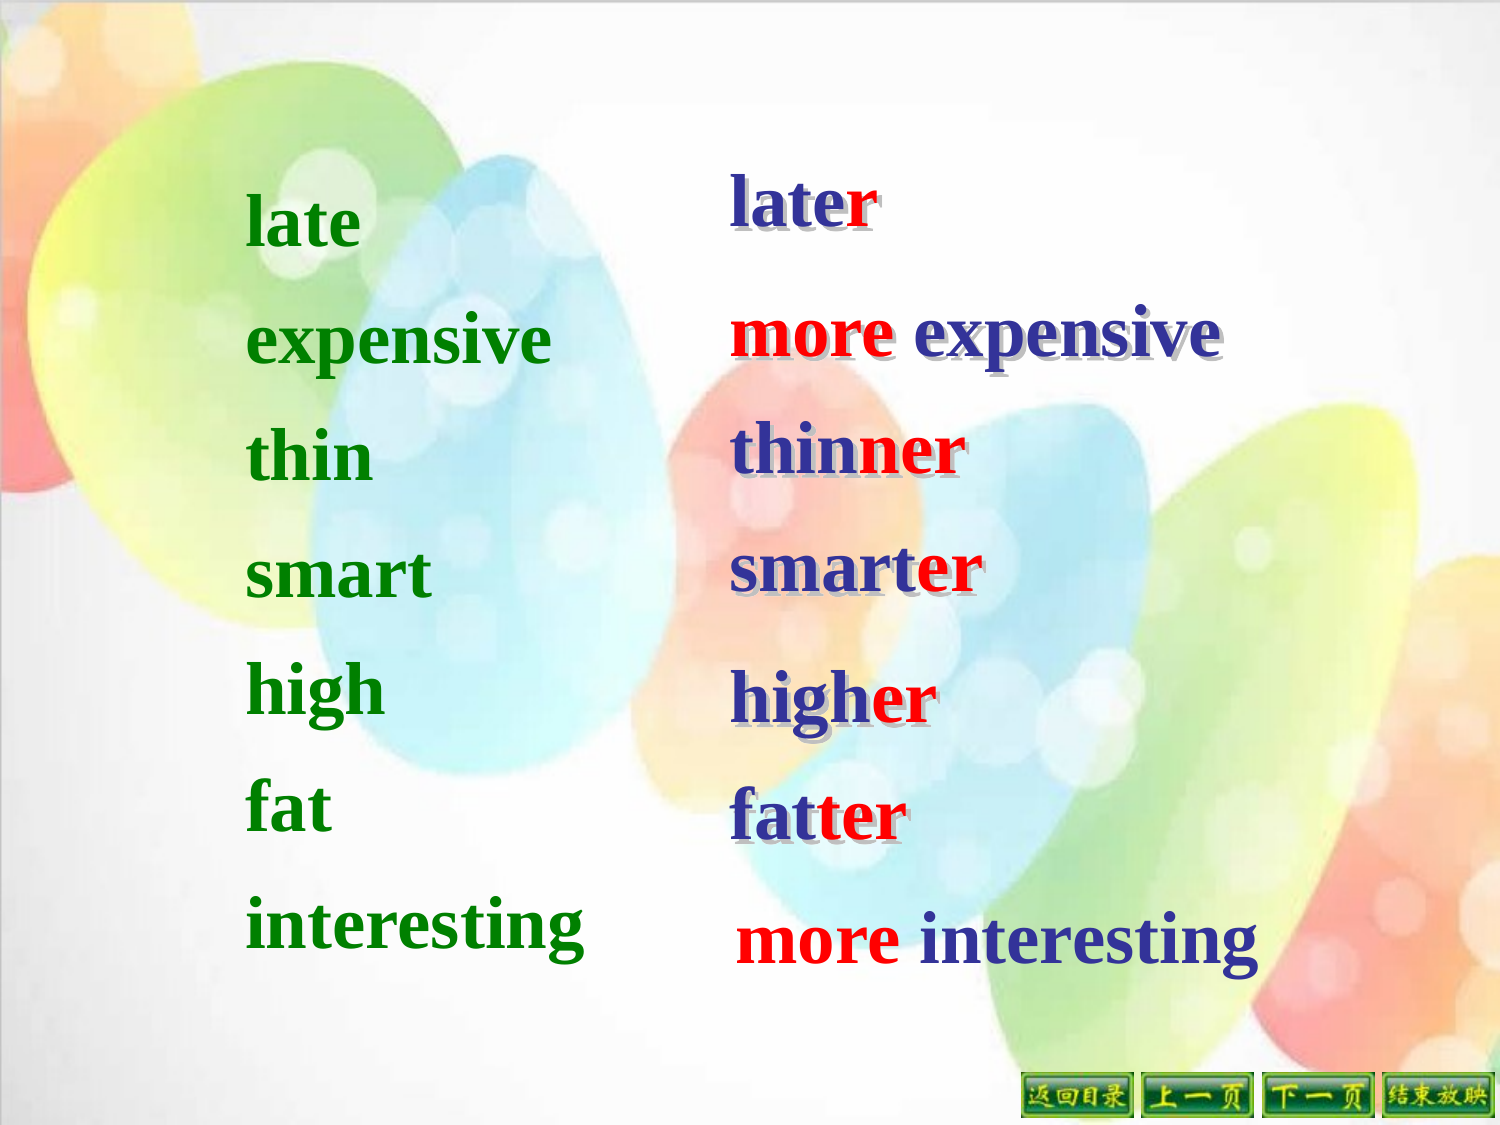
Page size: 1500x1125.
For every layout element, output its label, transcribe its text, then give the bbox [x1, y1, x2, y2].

text_box more expensive [714, 279, 1282, 374]
text_box more interesting [720, 881, 1329, 986]
text_box thinner [714, 396, 1042, 491]
text_box smarter [714, 515, 1063, 609]
text_box fatter [714, 762, 971, 857]
picture [0, 0, 1500, 1125]
text_box late expensive thin smart high fat interesting [230, 137, 656, 971]
text_box later [714, 149, 935, 244]
text_box higher [714, 645, 1007, 740]
